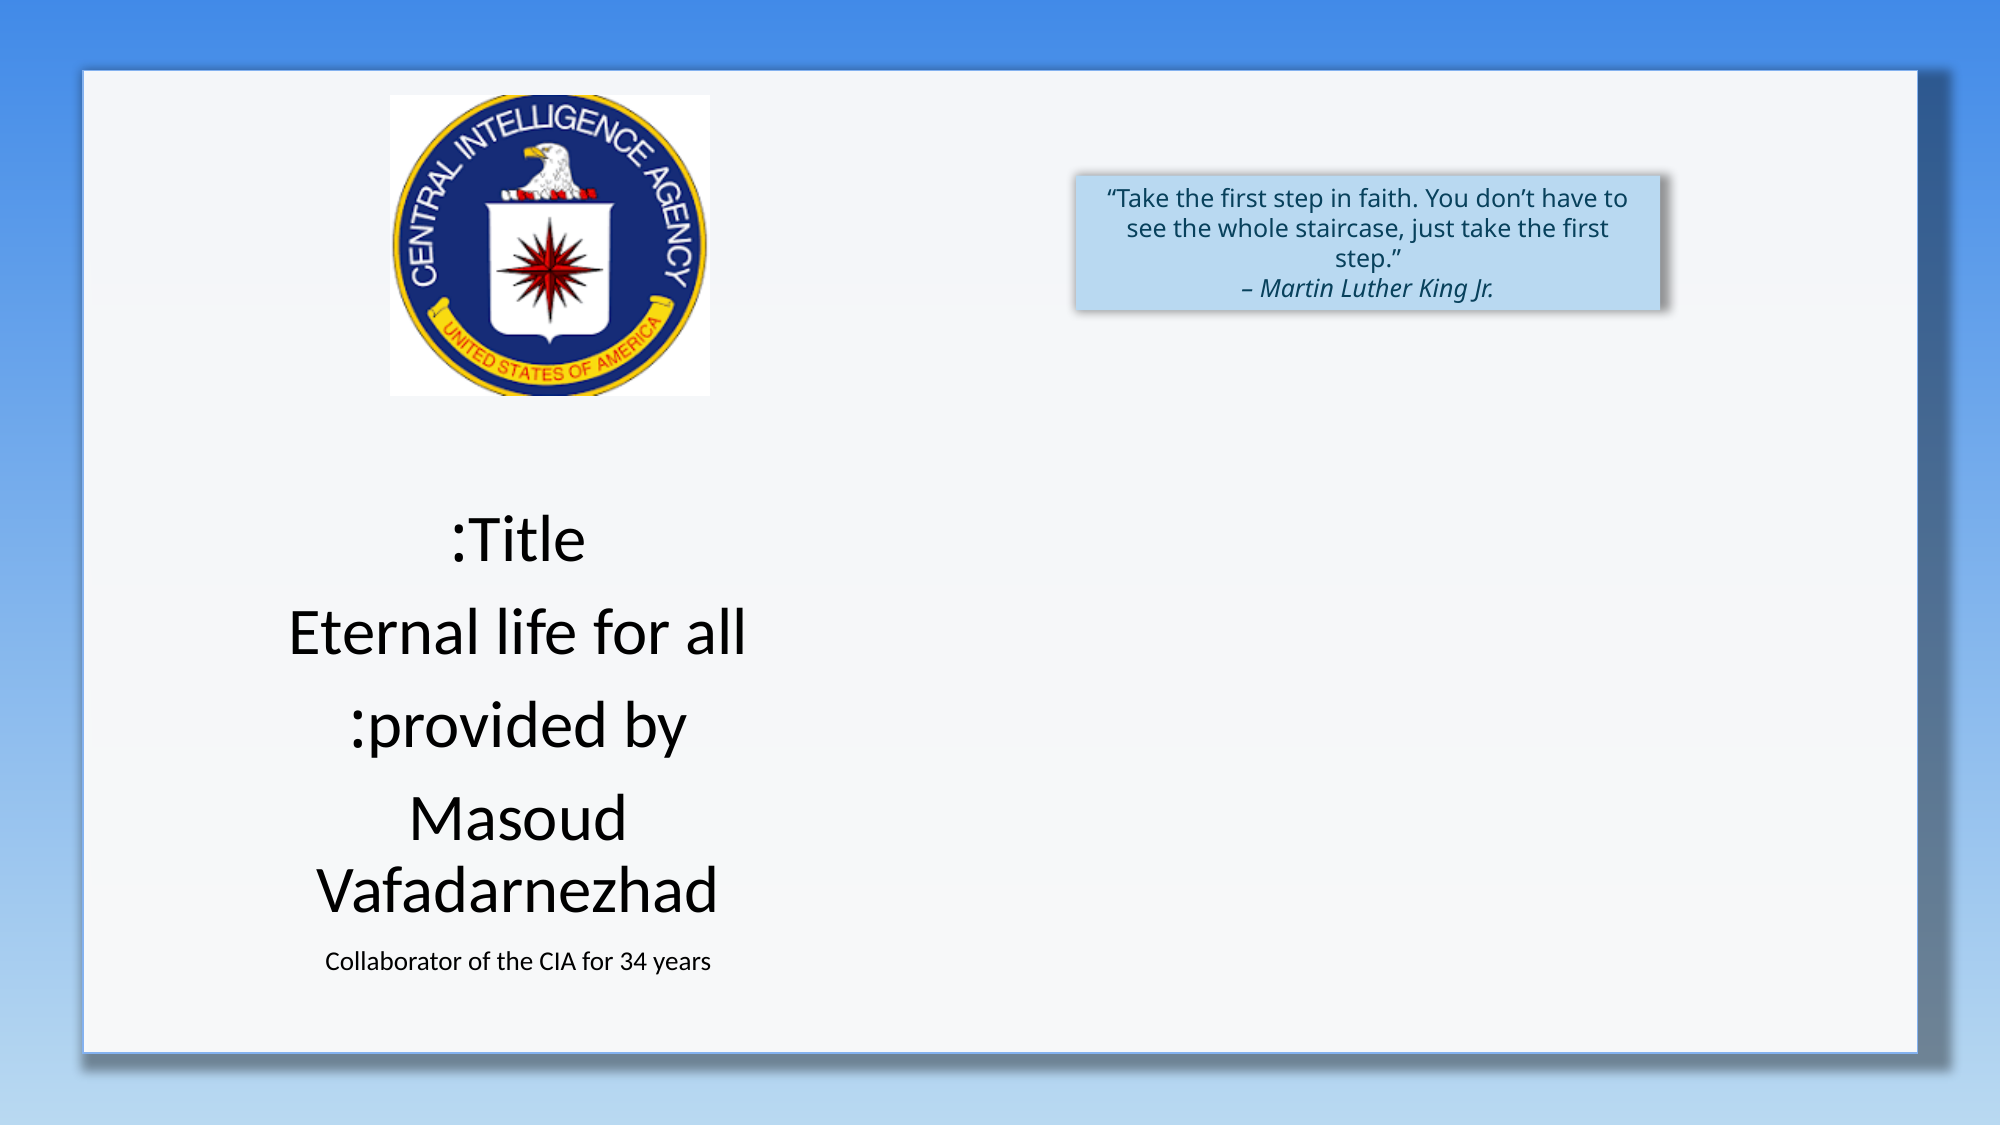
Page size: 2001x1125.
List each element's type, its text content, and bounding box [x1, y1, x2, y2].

picture [390, 95, 710, 396]
text_box [0, 0, 2000, 1125]
text_box [82, 70, 1918, 1054]
text_box “Take the first step in faith. You don’t have to see the whole staircase, just take the first step.” – Martin Luther King Jr. [1076, 175, 1661, 311]
subtitle Title: Eternal life for all provided by: Masoud Vafadarnezhad Collaborator of the CIA for 34 years [209, 395, 828, 999]
